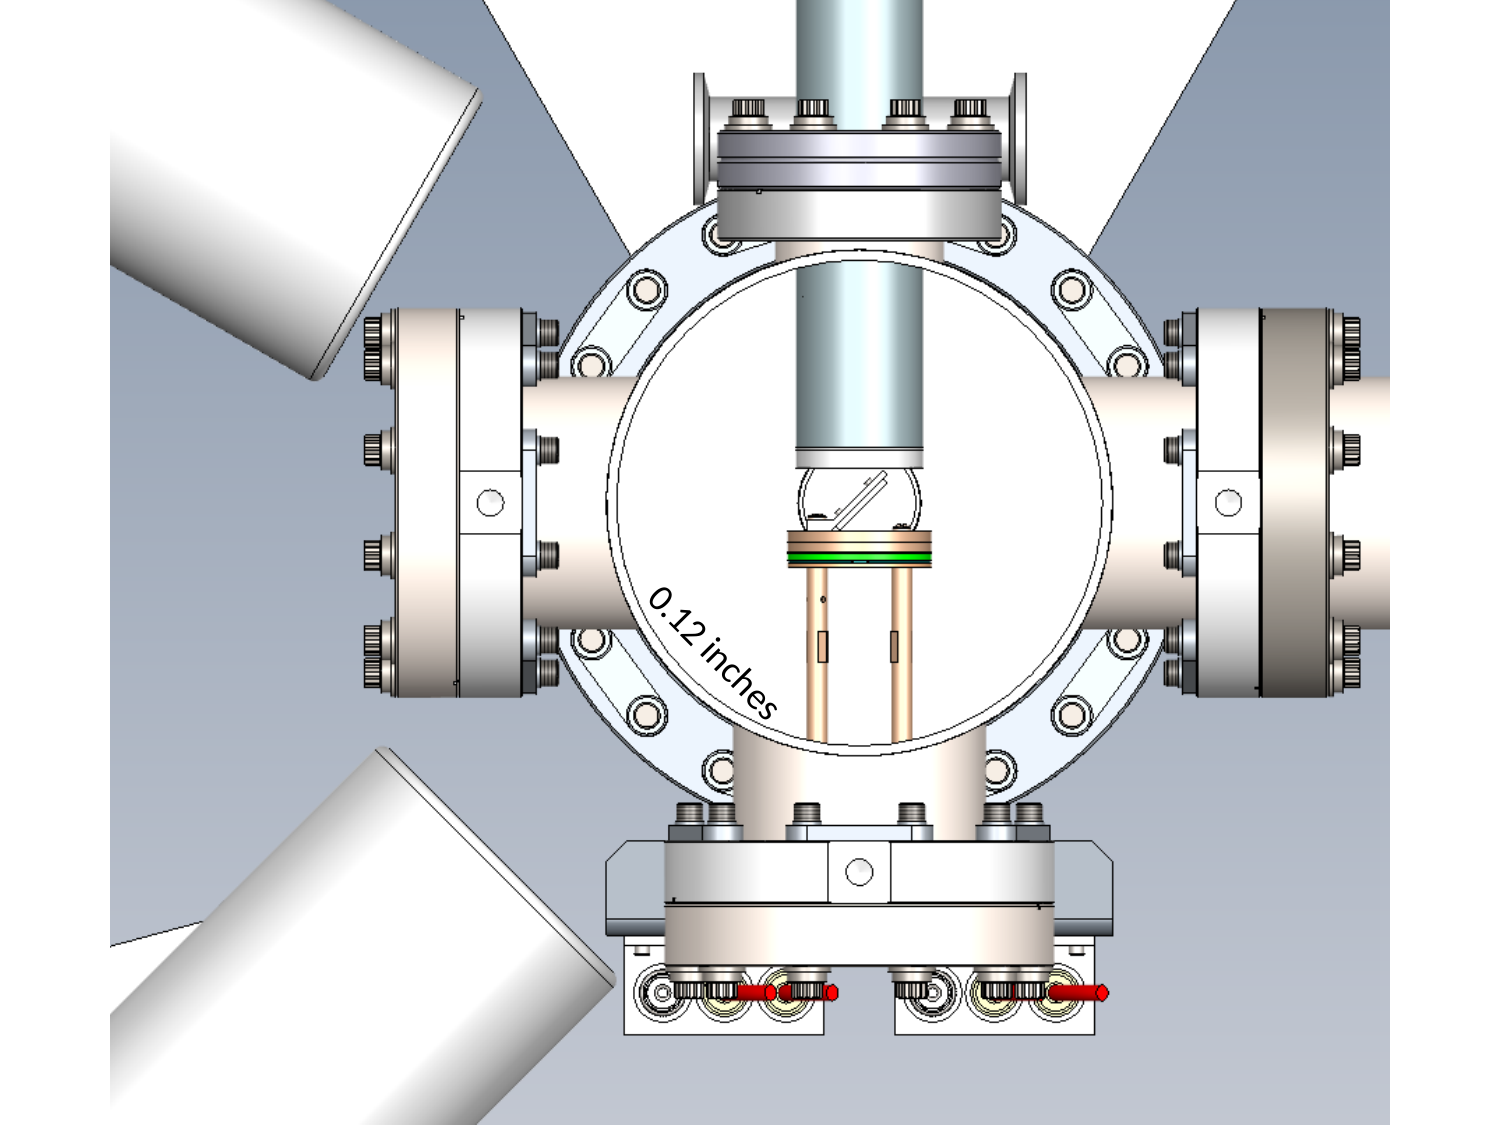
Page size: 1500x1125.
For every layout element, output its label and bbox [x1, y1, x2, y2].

picture [110, 0, 1390, 1125]
